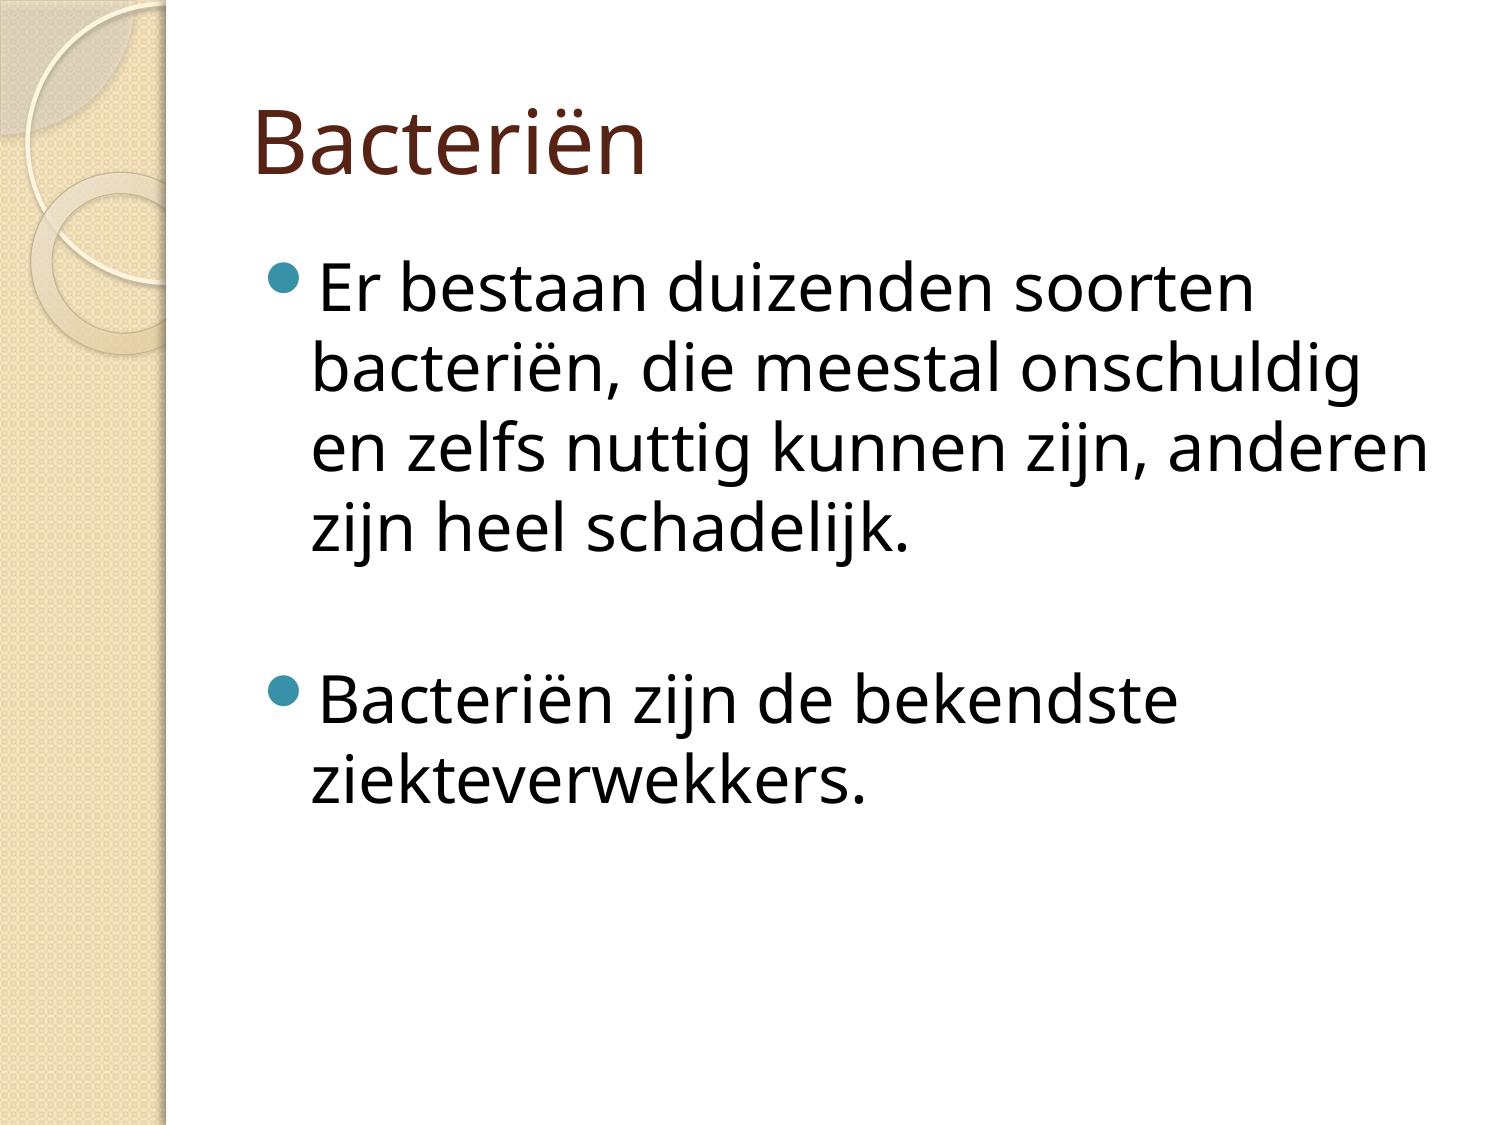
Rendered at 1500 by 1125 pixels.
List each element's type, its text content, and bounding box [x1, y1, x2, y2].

list Er bestaan duizenden soorten bacteriën, die meestal onschuldig en zelfs nuttig kunnen zijn, anderen zijn heel schadelijk. Bacteriën zijn de bekendste ziekteverwekkers. [235, 237, 1466, 1025]
title Bacteriën [235, 45, 1466, 233]
